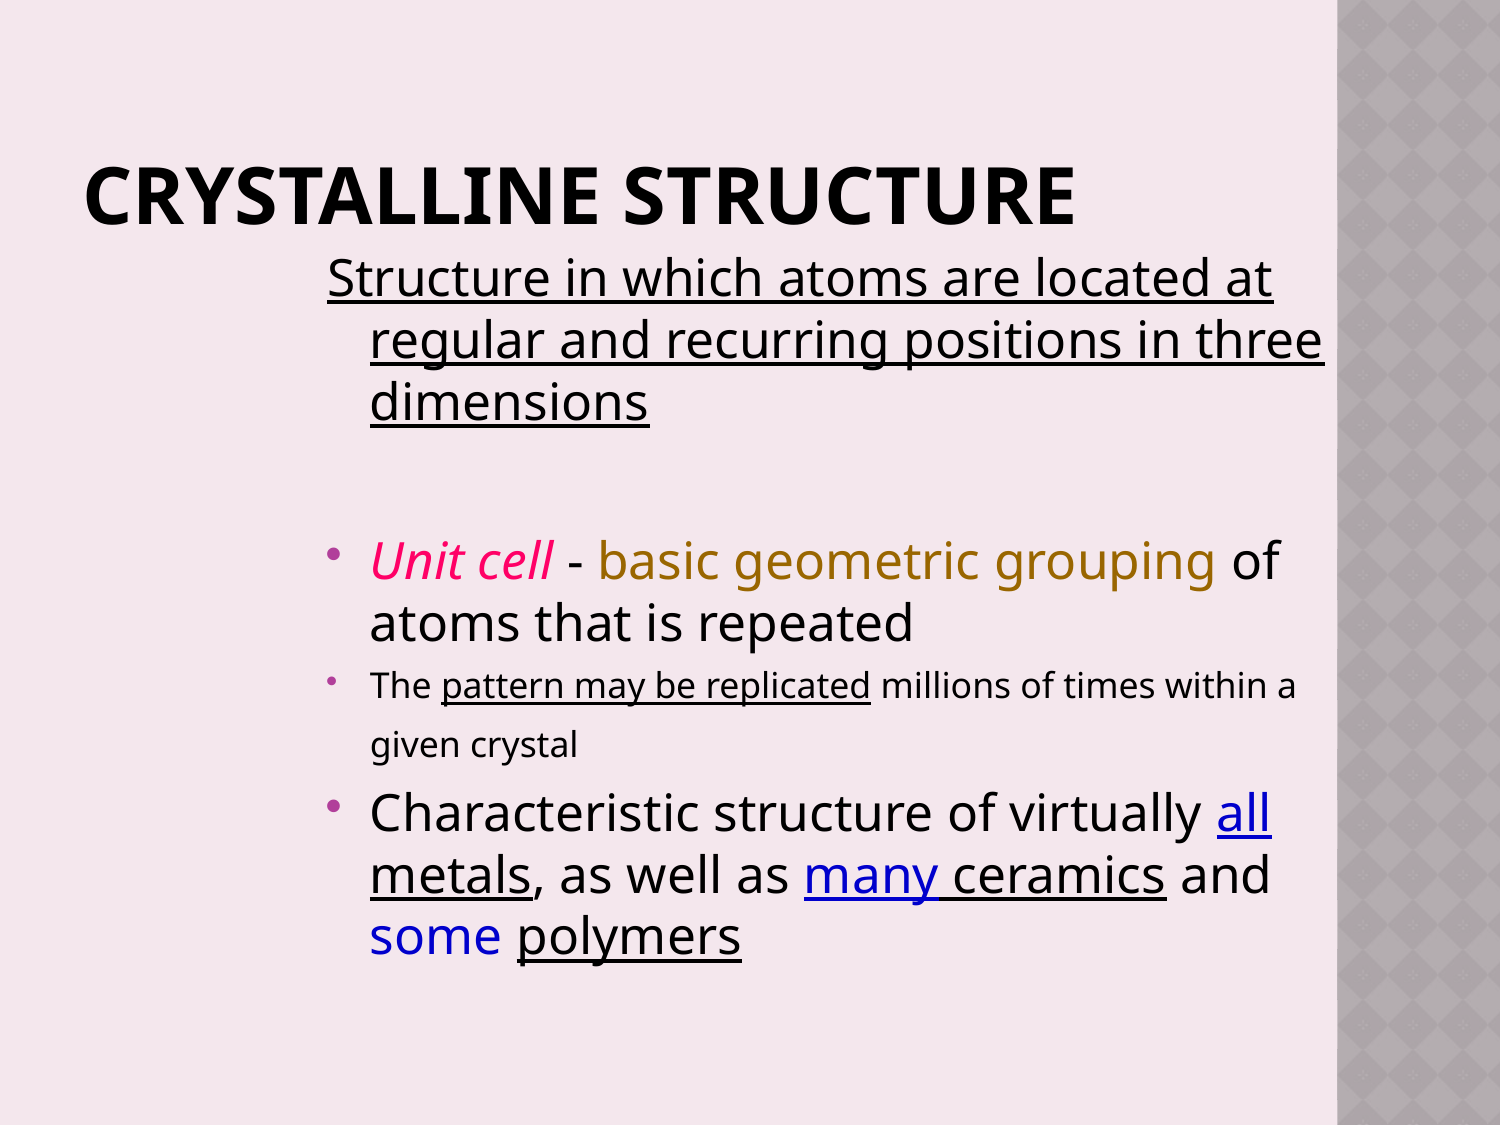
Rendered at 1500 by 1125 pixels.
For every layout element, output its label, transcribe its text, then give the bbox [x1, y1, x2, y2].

list Structure in which atoms are located at regular and recurring positions in three dimensions Unit cell - basic geometric grouping of atoms that is repeated The pattern may be replicated millions of times within a given crystal Characteristic structure of virtually all metals, as well as many ceramics and some polymers [312, 237, 1388, 975]
title Crystalline Structure [75, 52, 1263, 240]
